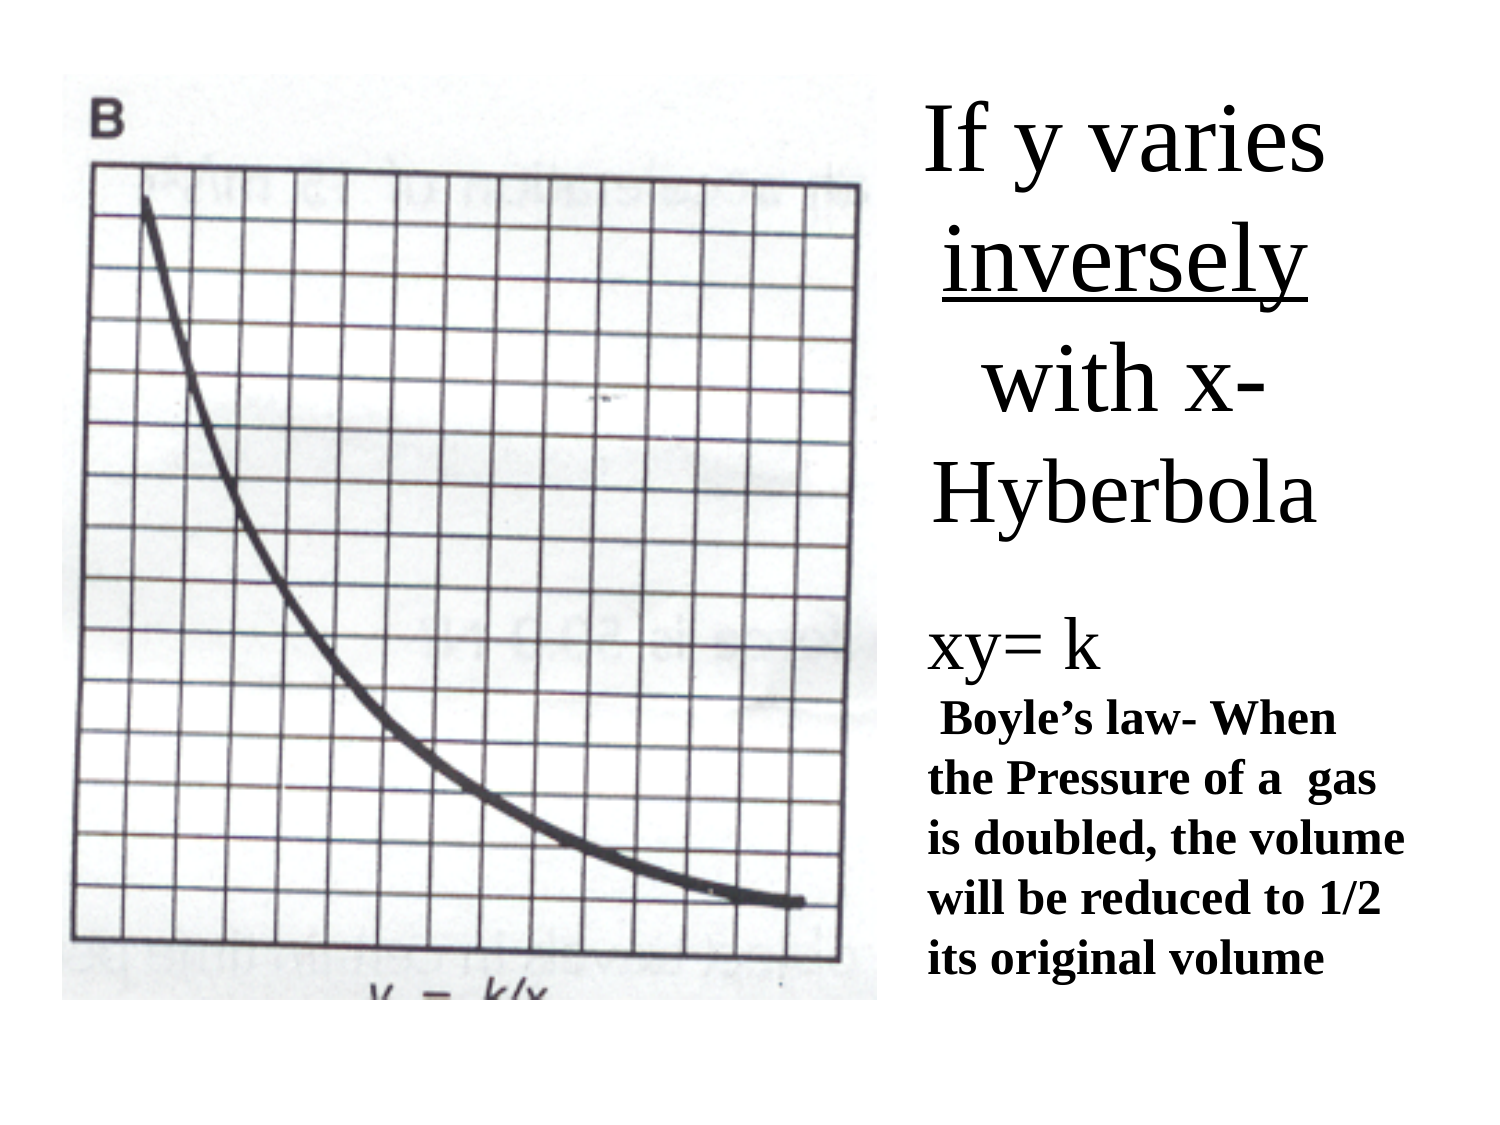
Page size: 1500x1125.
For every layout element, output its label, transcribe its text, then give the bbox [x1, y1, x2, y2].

list [881, 324, 1388, 1001]
title If y varies inversely with x- Hyberbola [887, 49, 1363, 324]
picture [62, 74, 877, 1001]
text_box xy= k Boyle’s law- When the Pressure of a gas is doubled, the volume will be reduced to 1/2 its original volume [912, 587, 1431, 993]
